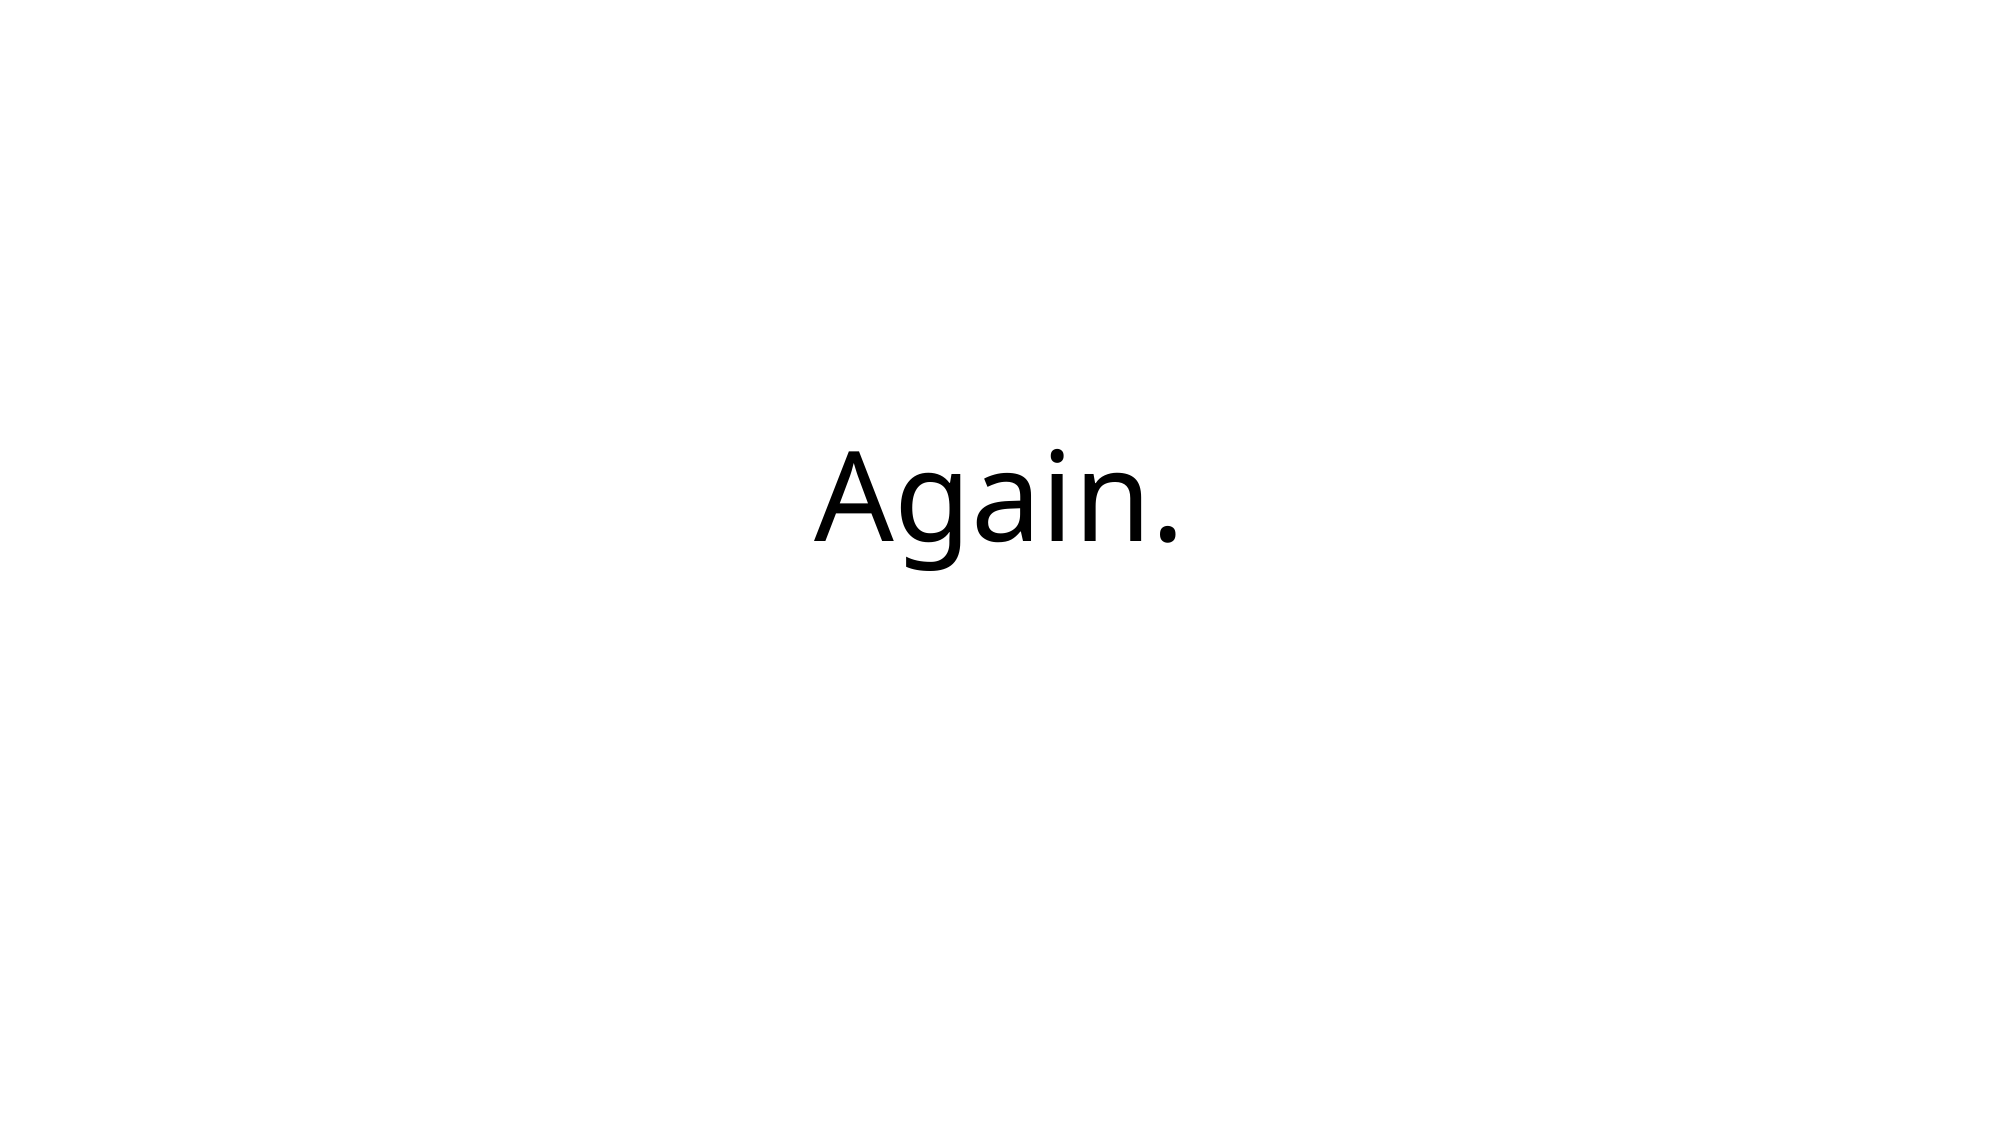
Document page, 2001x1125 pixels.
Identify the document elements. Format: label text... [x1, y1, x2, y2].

title Again. [249, 184, 1750, 576]
